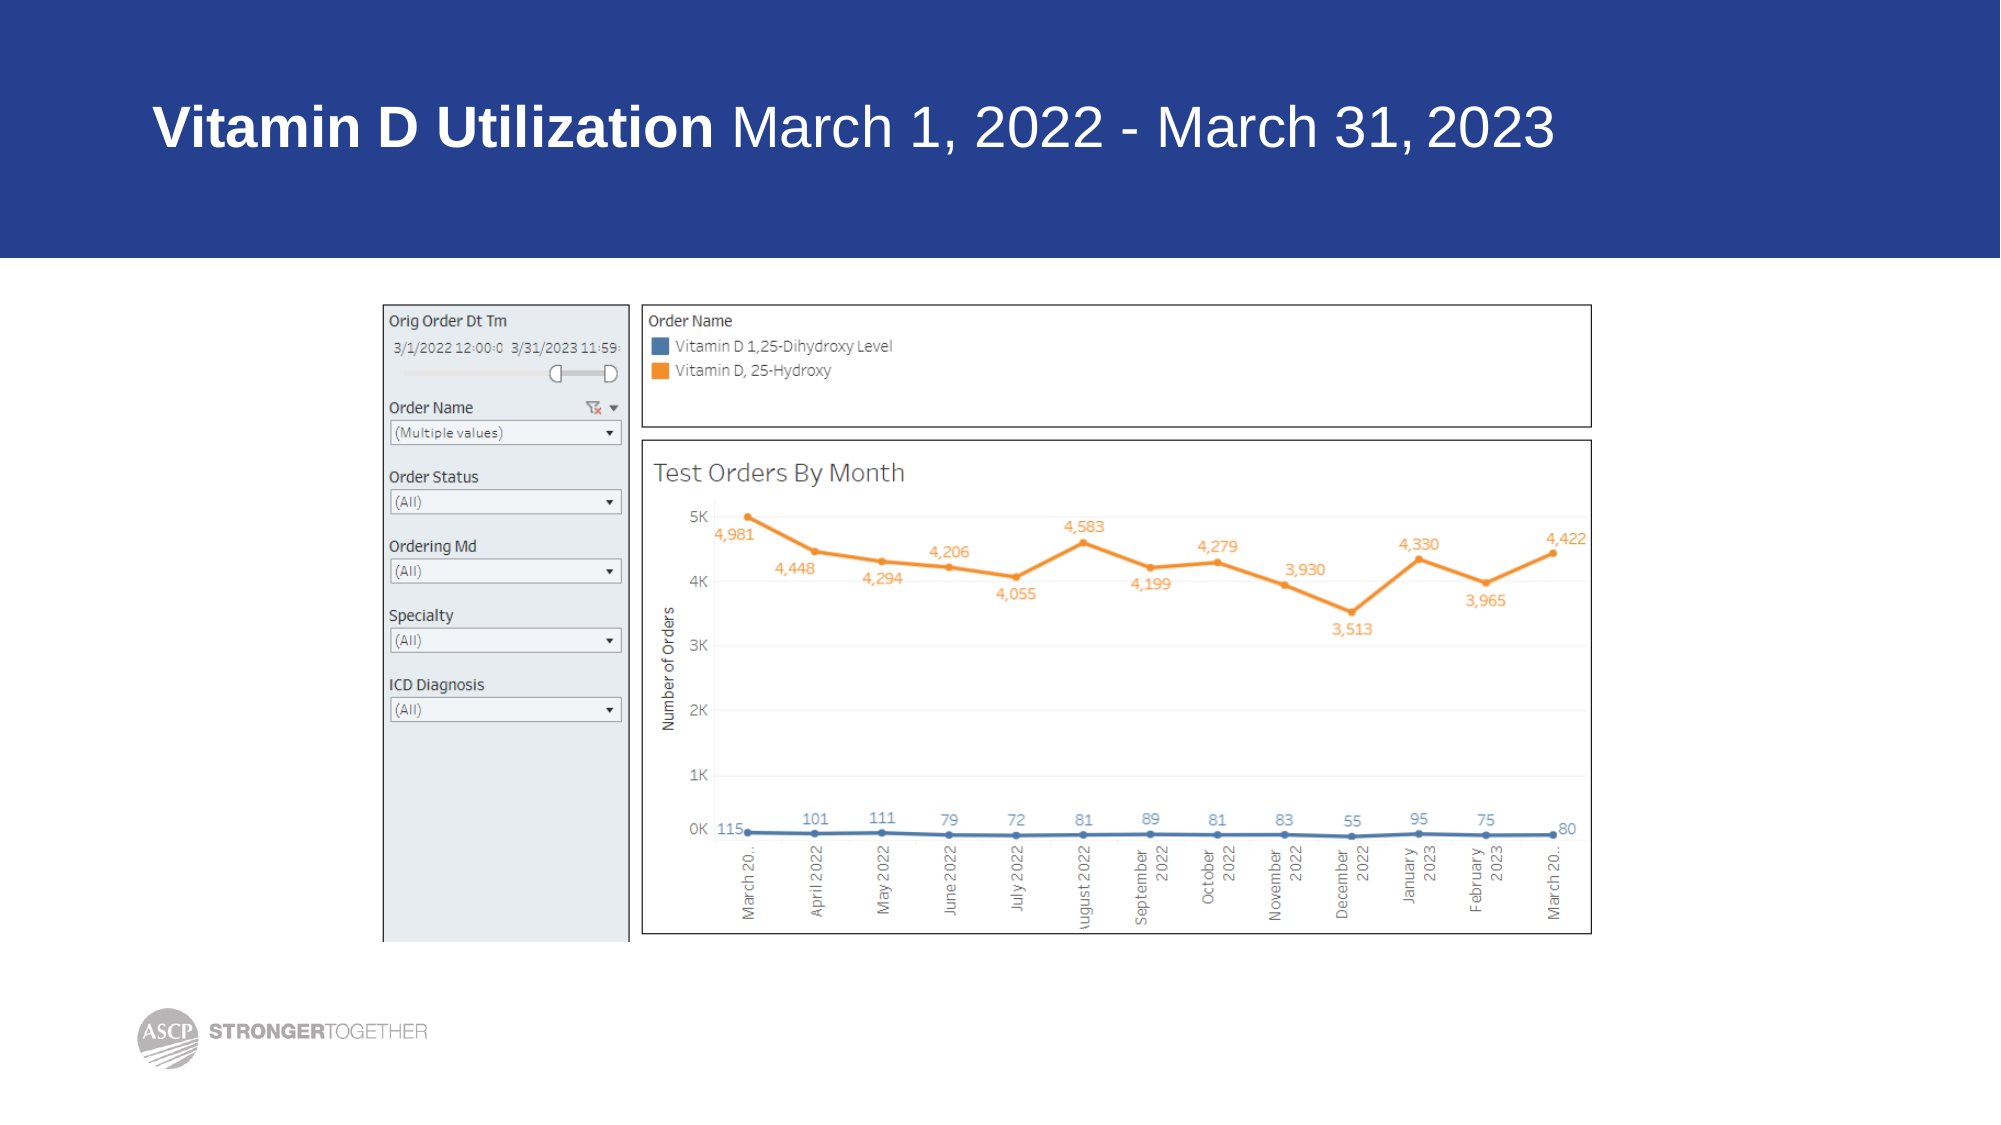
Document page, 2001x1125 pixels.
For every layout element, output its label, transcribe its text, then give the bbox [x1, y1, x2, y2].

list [374, 299, 1626, 942]
picture [137, 1008, 427, 1069]
title Vitamin D Utilization March 1, 2022 - March 31, 2023 [137, 20, 1863, 238]
